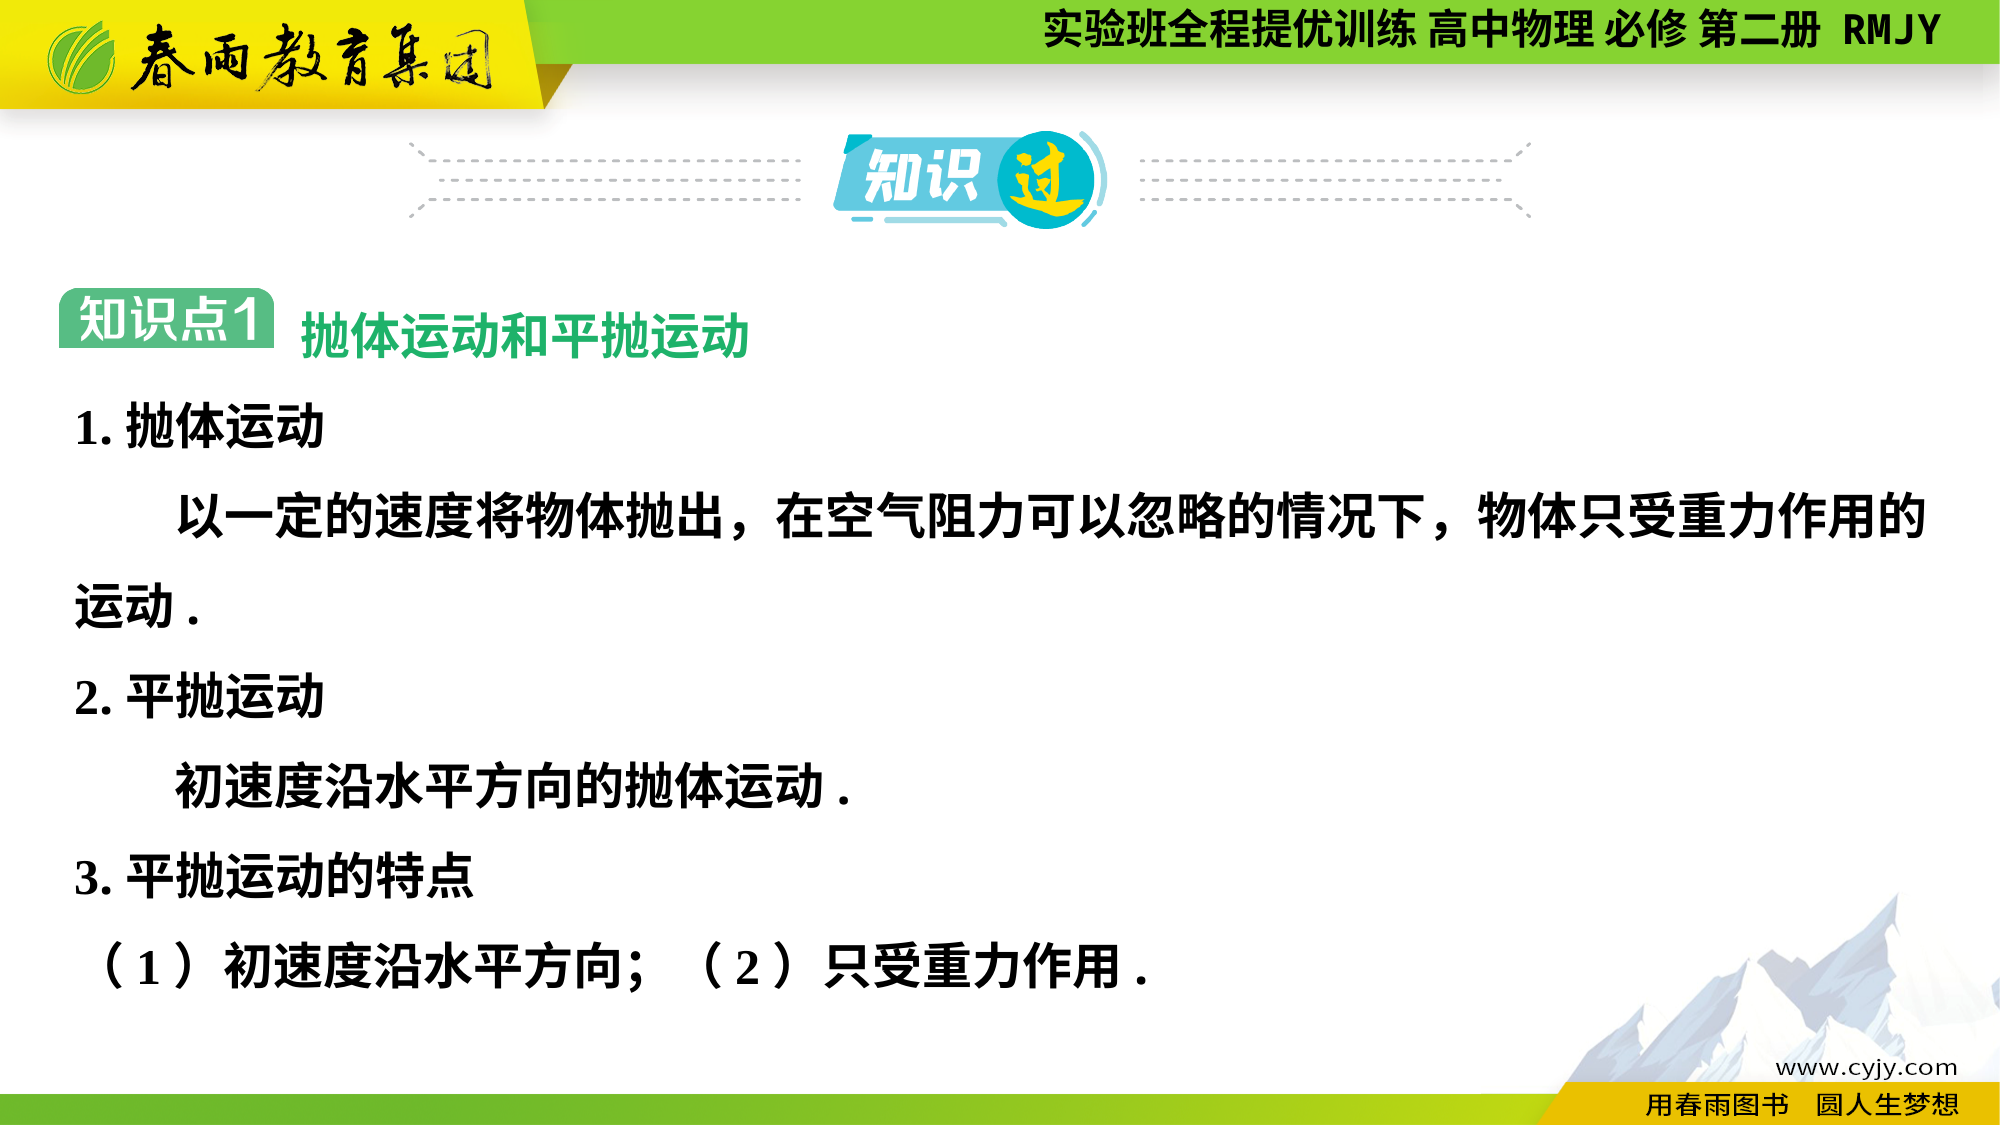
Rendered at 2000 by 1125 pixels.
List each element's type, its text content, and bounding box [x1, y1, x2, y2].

list 抛体运动和平抛运动 1.抛体运动 以一定的速度将物体抛出，在空气阻力可以忽略的情况下，物体只受重力作用的运动. 2.平抛运动 初速度沿水平方向的抛体运动. 3.平抛运动的特点 （1）初速度沿水平方向；（2）只受重力作用. [59, 267, 1944, 1010]
picture [0, 0, 2000, 1125]
